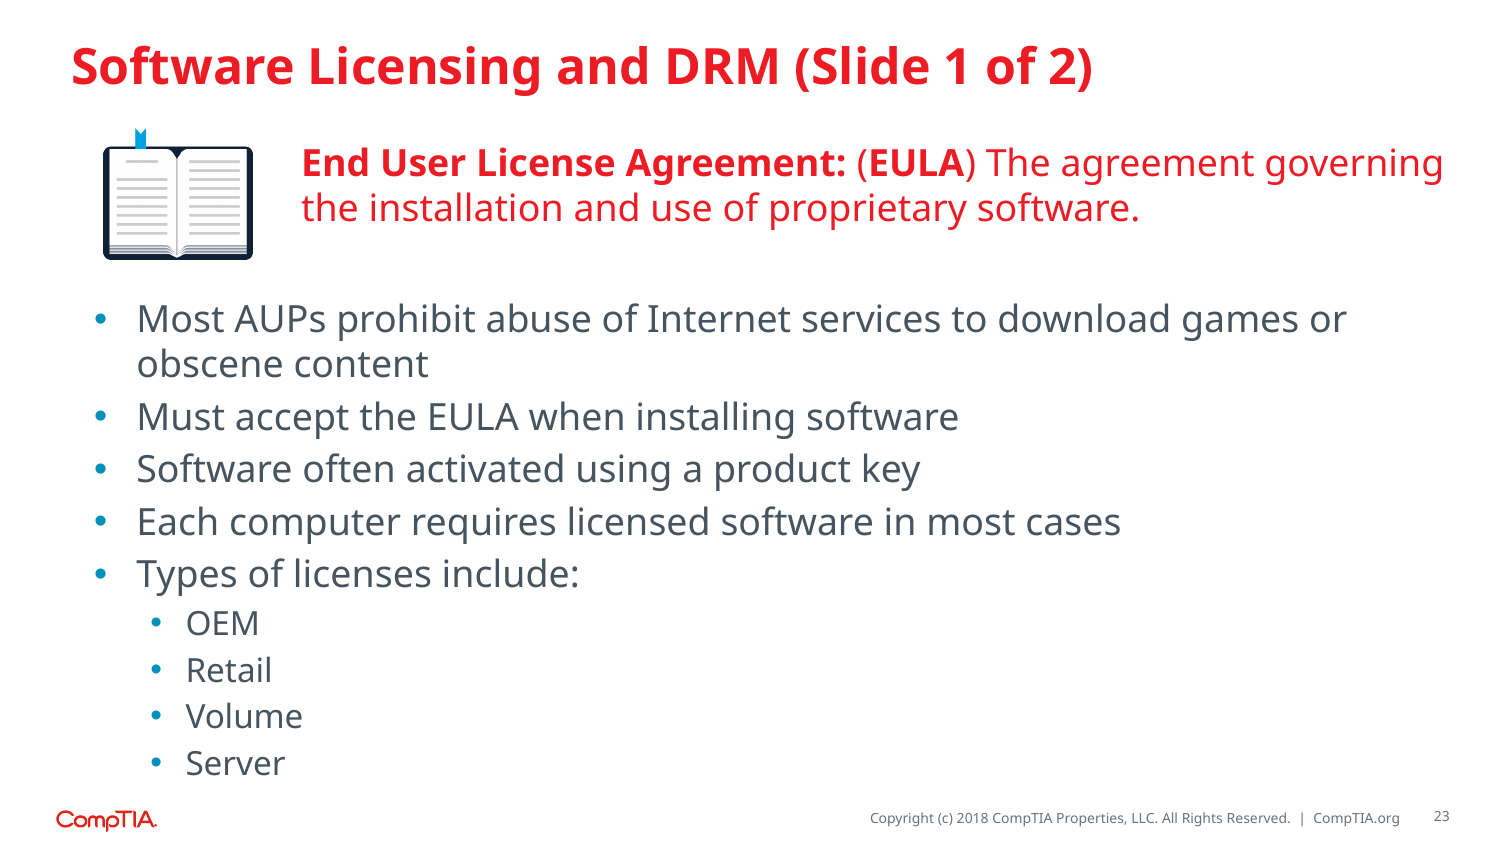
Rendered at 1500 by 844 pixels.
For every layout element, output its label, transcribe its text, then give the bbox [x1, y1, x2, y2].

list End User License Agreement: (EULA) The agreement governing the installation and use of proprietary software. [285, 131, 1500, 226]
list Most AUPs prohibit abuse of Internet services to download games or obscene content Must accept the EULA when installing software Software often activated using a product key Each computer requires licensed software in most cases Types of licenses include: OEM Retail Volume Server [79, 287, 1467, 773]
slide_number 23 [1407, 800, 1450, 835]
title Software Licensing and DRM (Slide 1 of 2) [56, 12, 1444, 117]
picture [103, 128, 253, 260]
